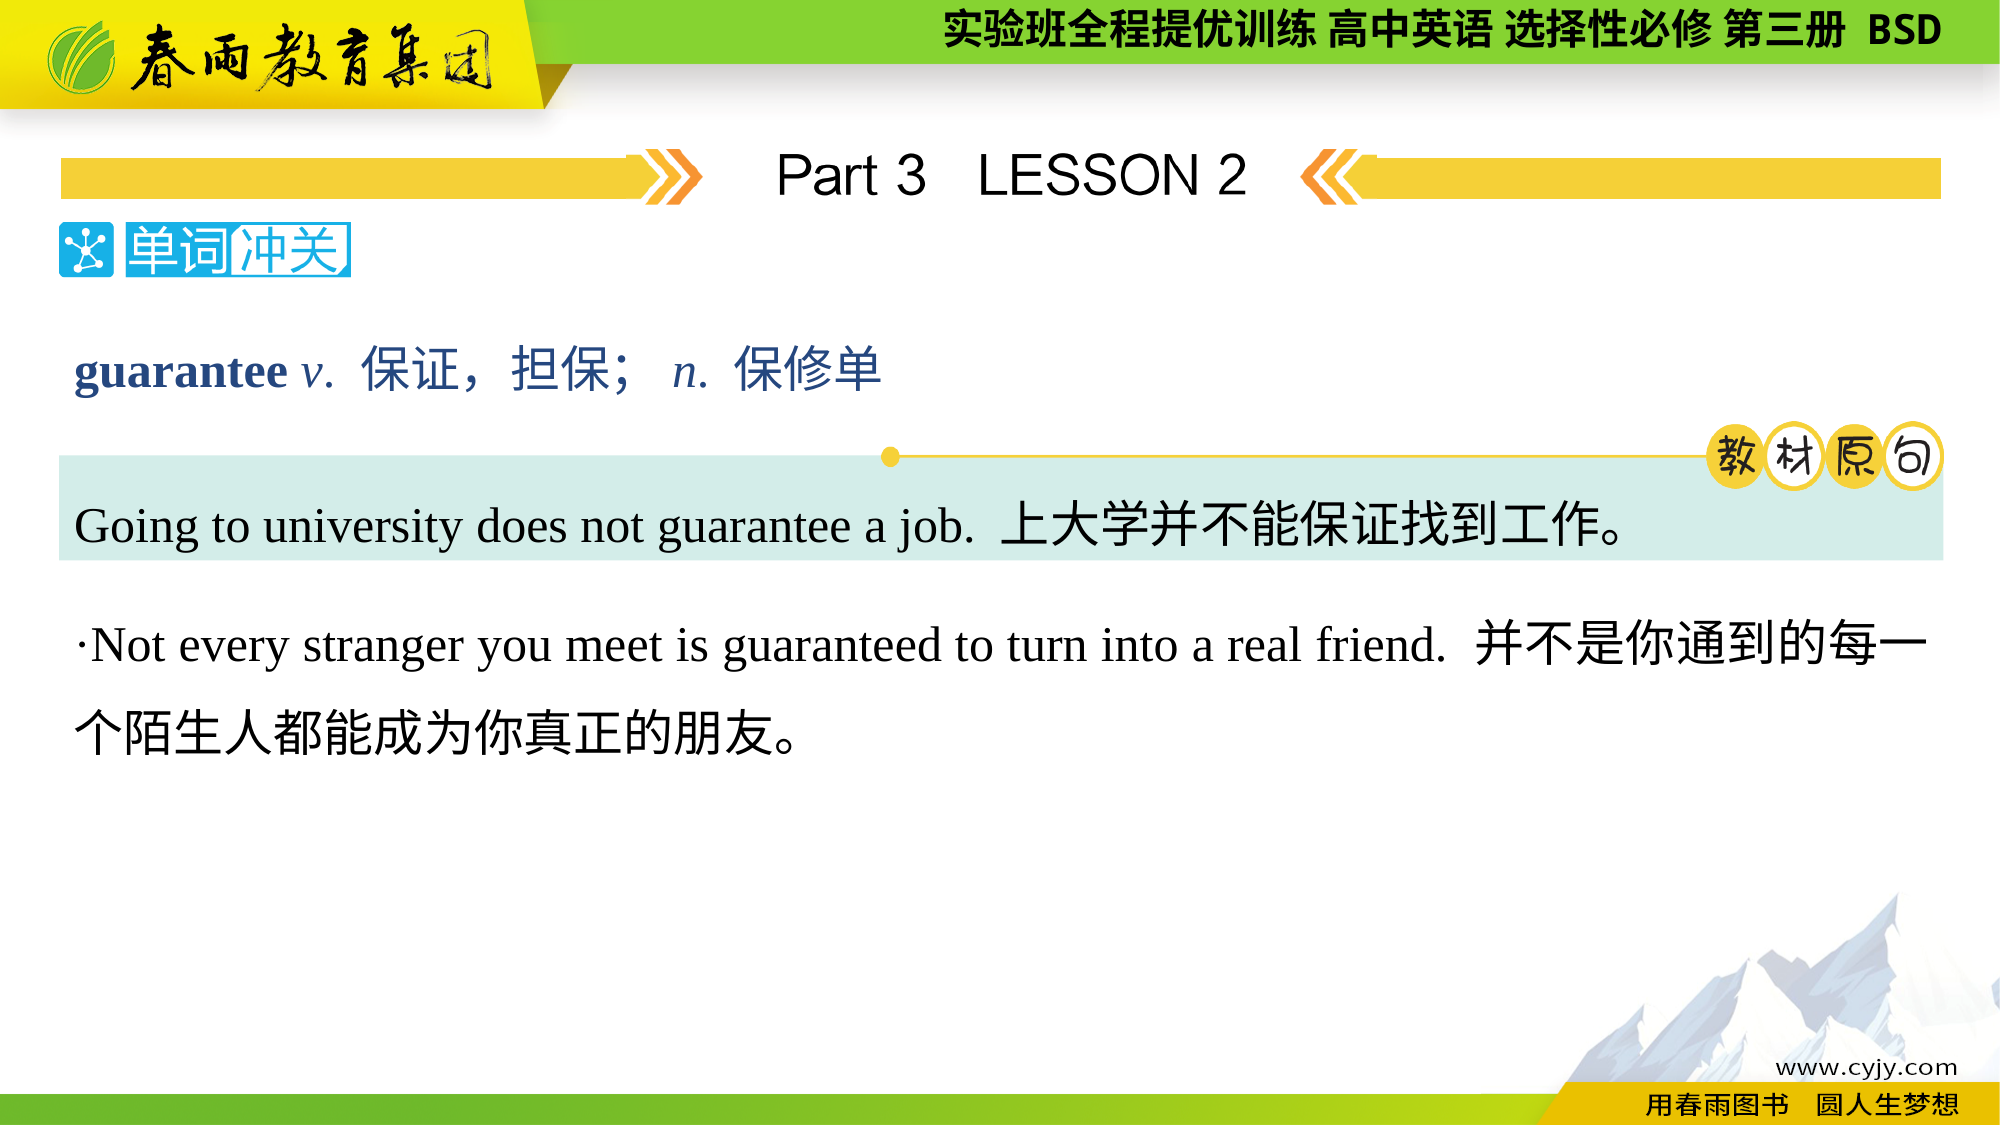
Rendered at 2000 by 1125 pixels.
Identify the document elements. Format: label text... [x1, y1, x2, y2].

picture [0, 0, 2000, 1125]
text_box ·Not every stranger you meet is guaranteed to turn into a real friend. 并不是你通到的每一个陌生人都能成为你真正的朋友。 [59, 574, 1944, 769]
text_box Going to university does not guarantee a job. 上大学并不能保证找到工作。 [59, 455, 1944, 561]
list guarantee v. 保证，担保；n. 保修单 [59, 300, 1944, 395]
